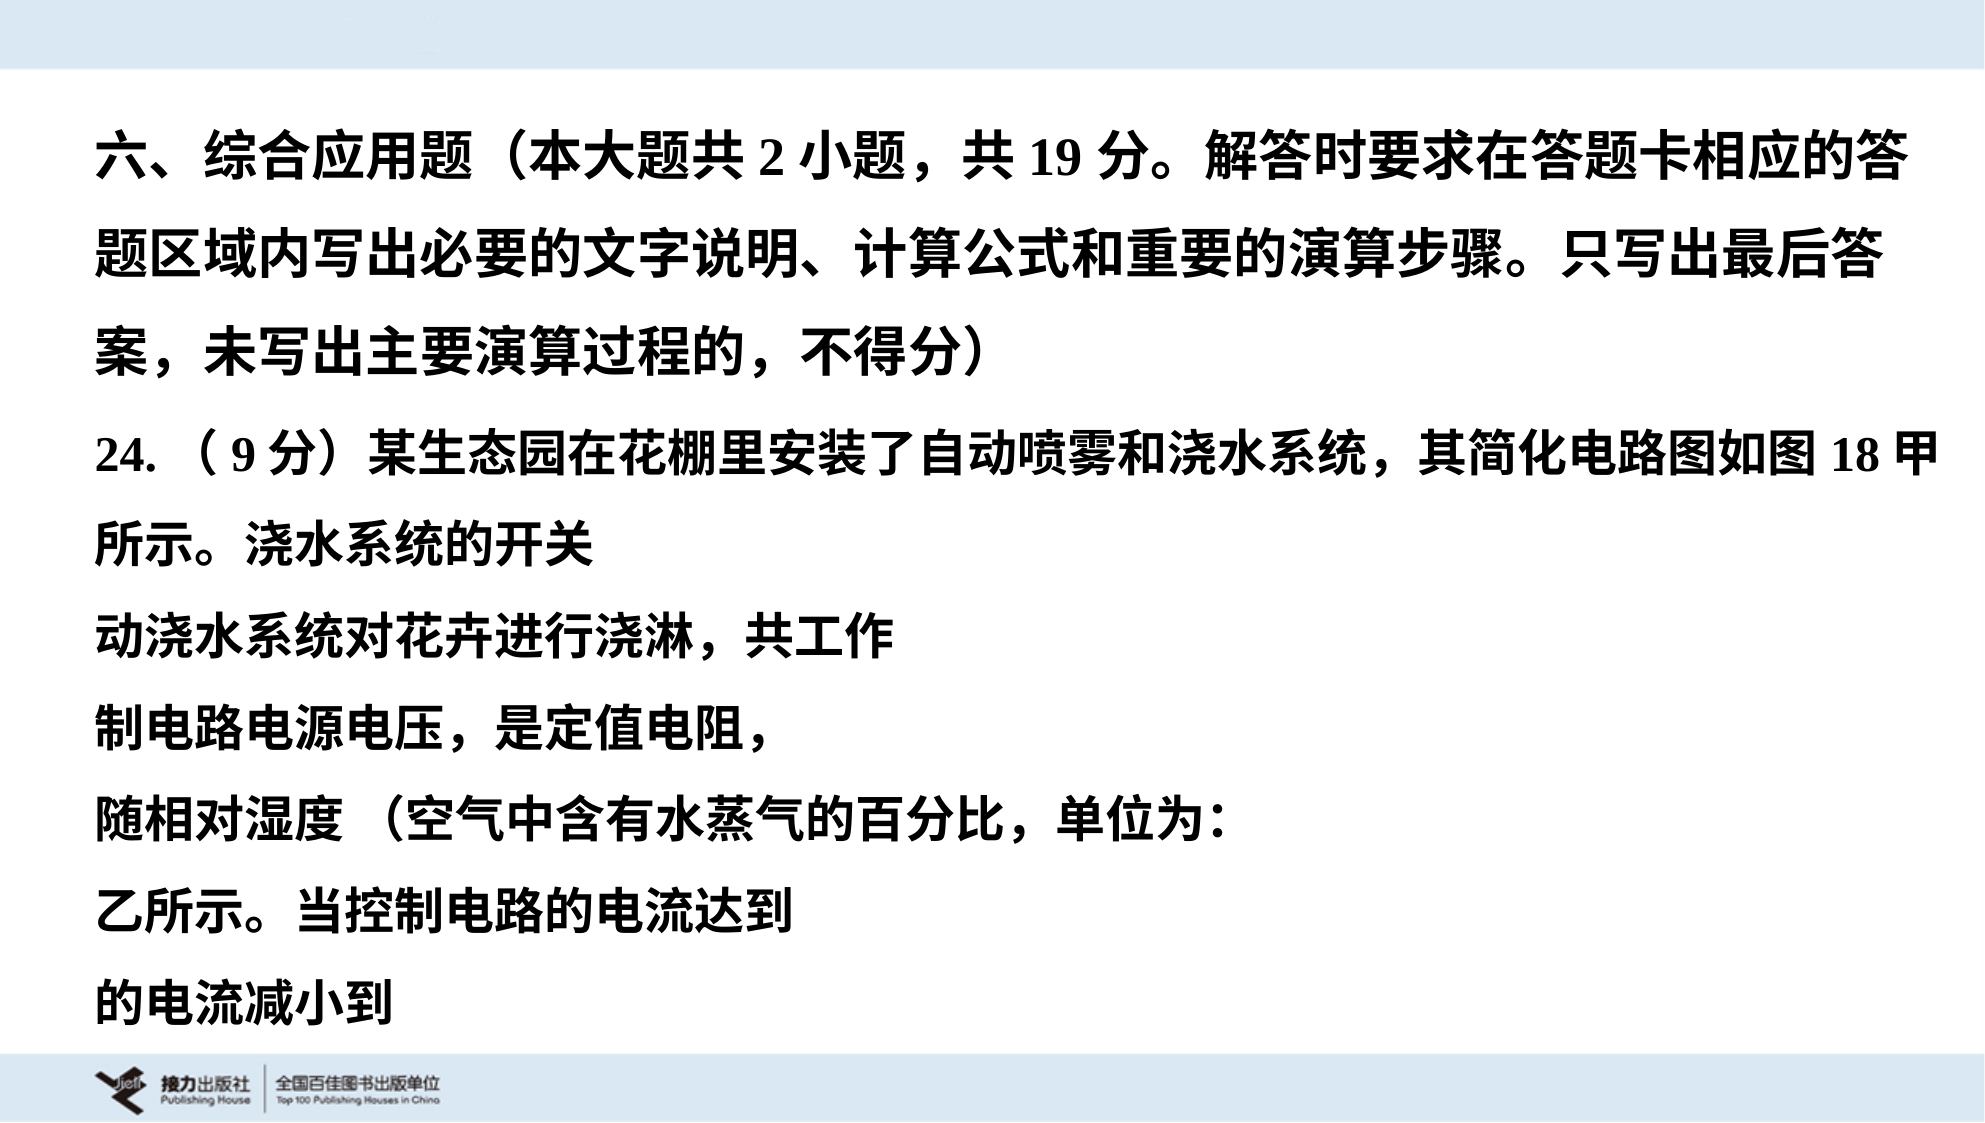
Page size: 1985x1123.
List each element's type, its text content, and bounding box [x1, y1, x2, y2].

picture [0, 0, 1985, 1122]
text_box 六、综合应用题（本大题共2小题，共19分。解答时要求在答题卡相应的答 题区域内写出必要的文字说明、计算公式和重要的演算步骤。只写出最后答 案，未写出主要演算过程的，不得分） [94, 88, 1892, 401]
